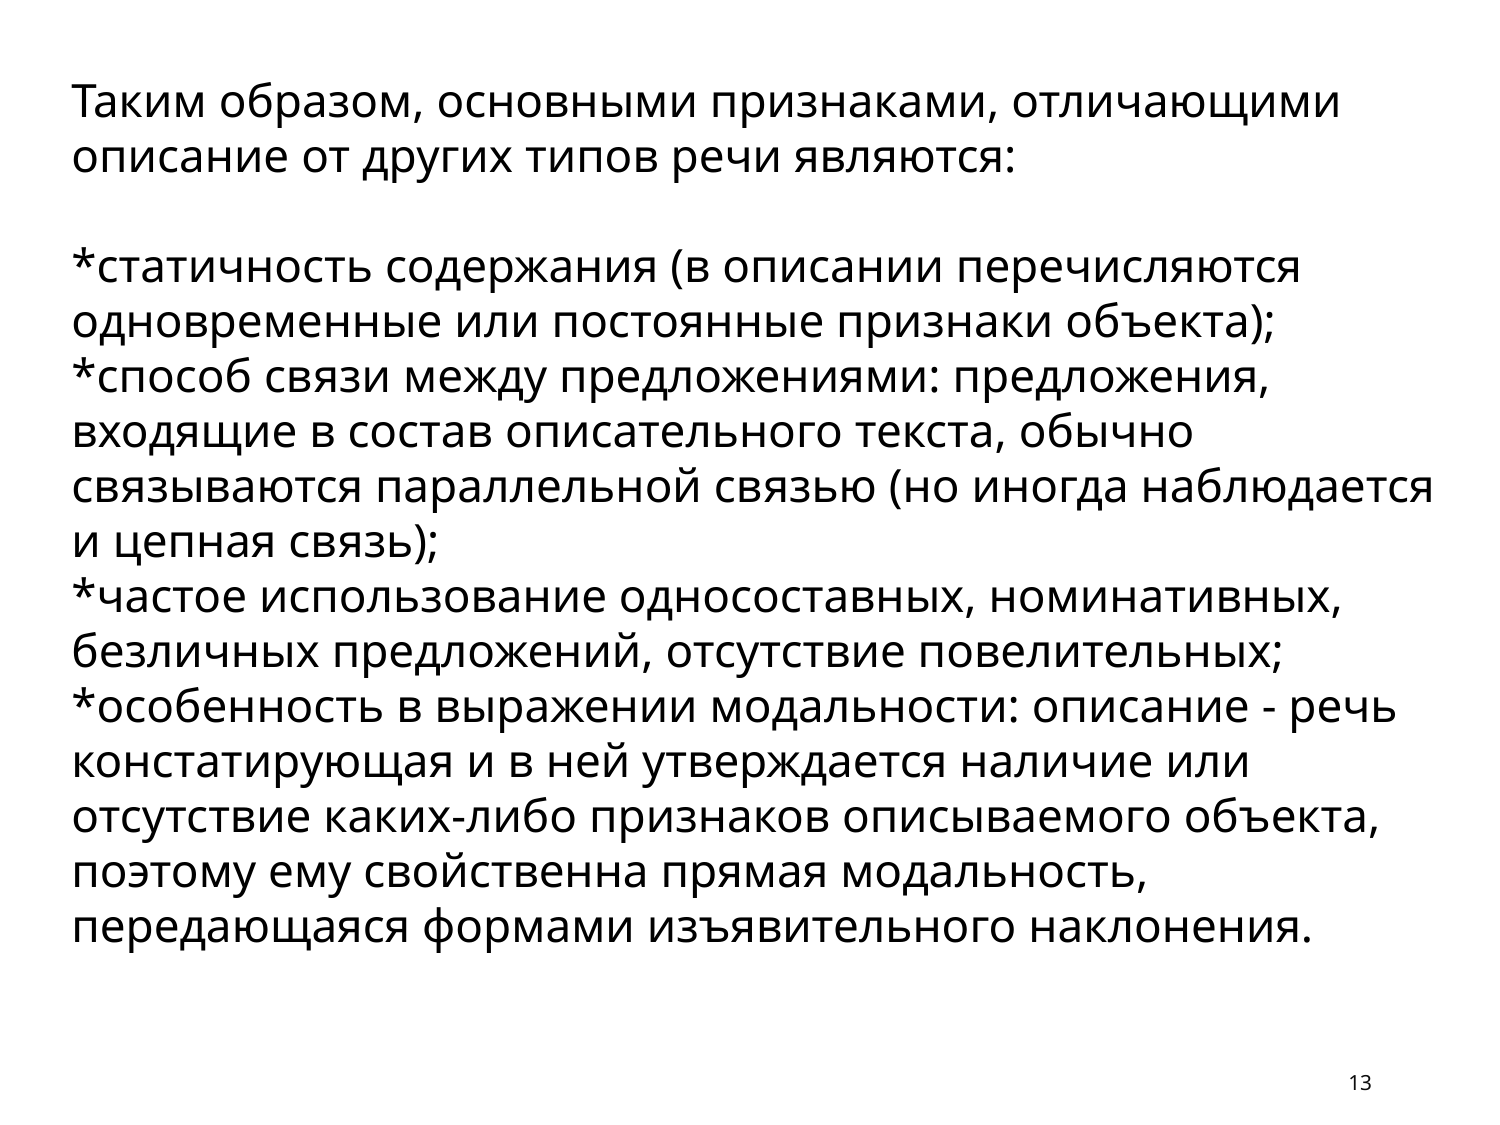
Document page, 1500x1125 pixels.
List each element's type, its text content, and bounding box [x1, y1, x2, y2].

slide_number 13 [1333, 1061, 1454, 1107]
text_box Таким образом, основными признаками, отличающими описание от других типов речи являются: *статичность содержания (в описании перечисляются одновременные или постоянные признаки объекта); *способ связи между предложениями: предложения, входящие в состав описательного текста, обычно связываются параллельной связью (но иногда наблюдается и цепная связь); *частое использование односоставных, номинативных, безличных предложений, отсутствие повелительных; *особенность в выражении модальности: описание - речь констатирующая и в ней утверждается наличие или отсутствие каких-либо признаков описываемого объекта, поэтому ему свойственна прямая модальность, передающаяся формами изъявительного наклонения. [56, 64, 1456, 959]
